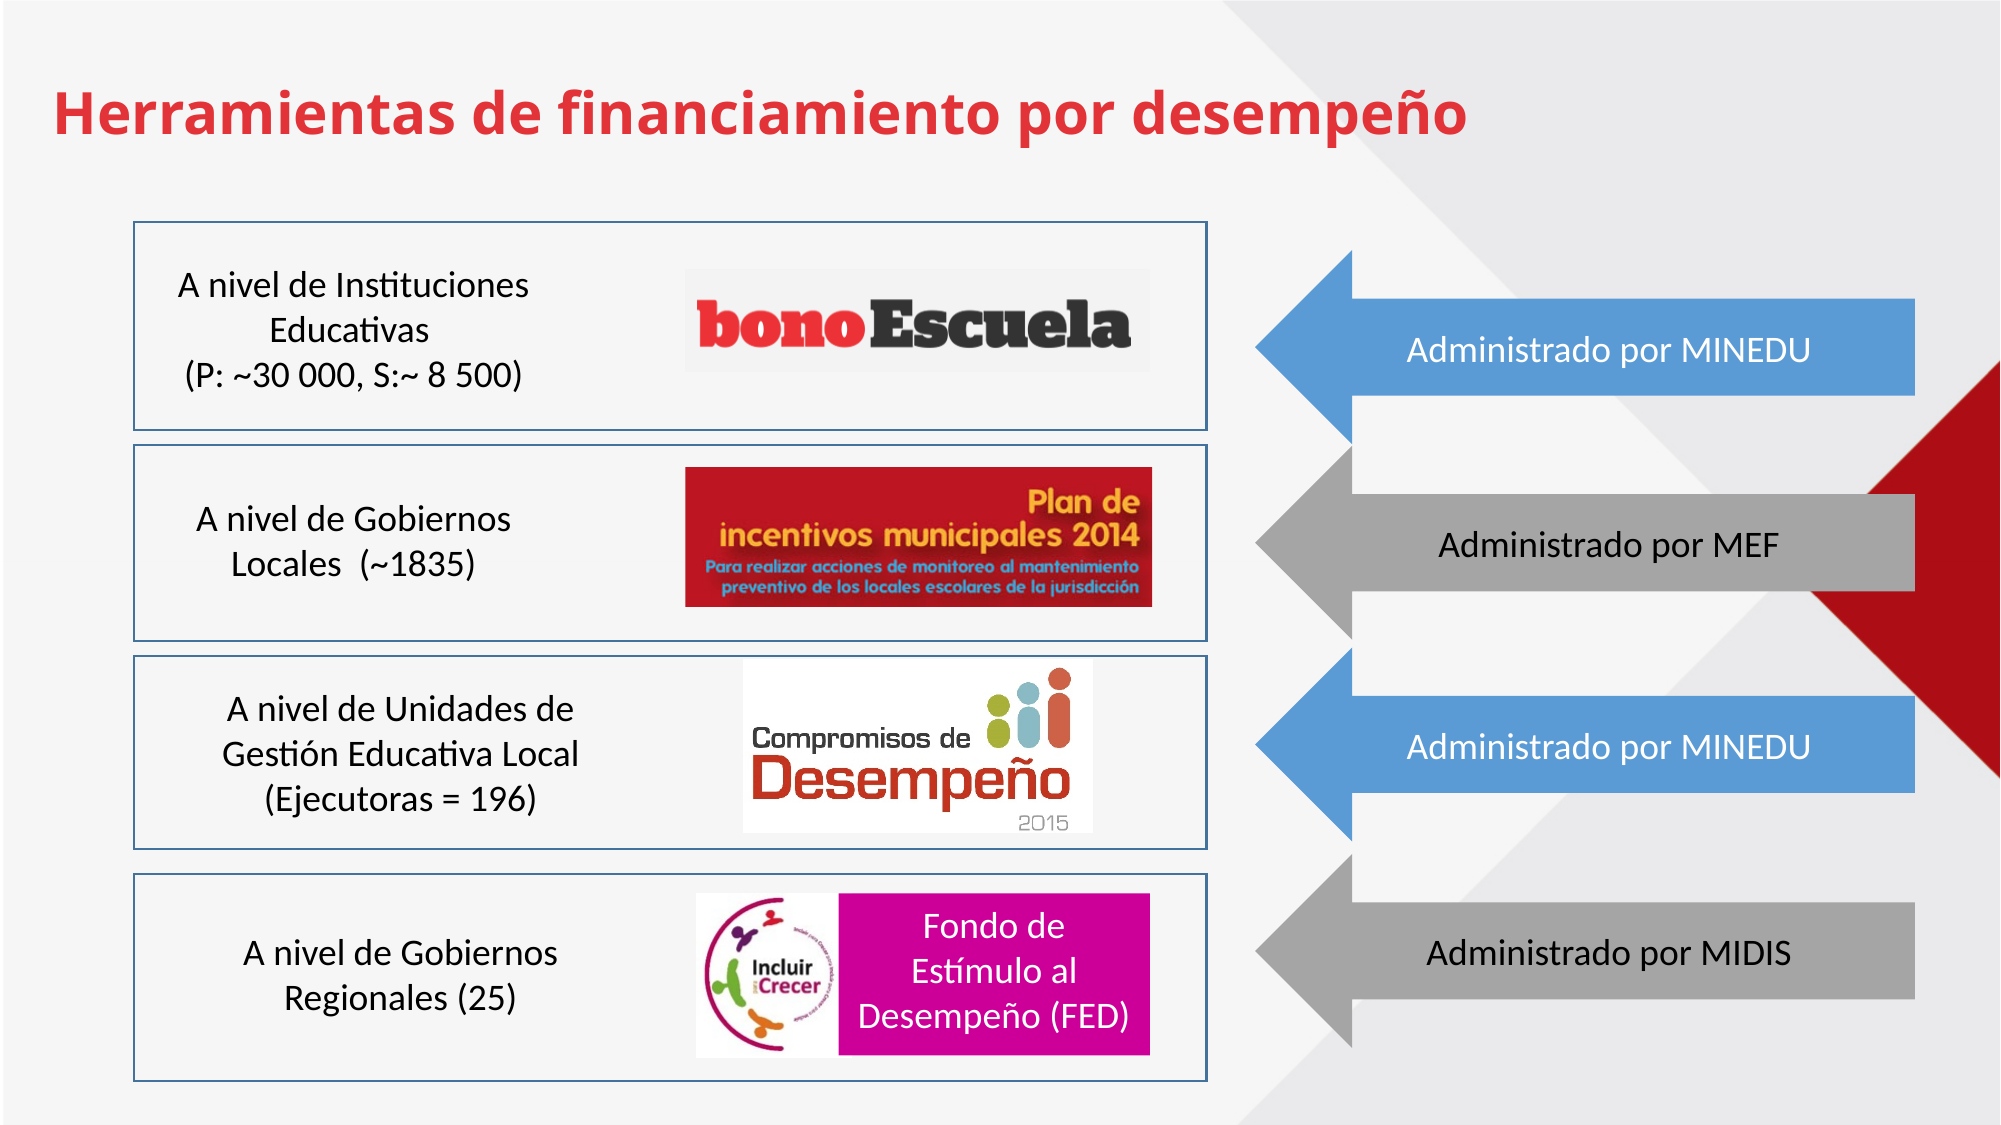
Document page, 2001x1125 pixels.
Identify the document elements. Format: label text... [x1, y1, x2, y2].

text_box Administrado por MINEDU [1253, 644, 1916, 845]
text_box A nivel de Gobiernos Regionales (25) [193, 920, 609, 1026]
text_box Administrado por MIDIS [1253, 851, 1916, 1051]
text_box Administrado por MEF [1253, 443, 1916, 643]
text_box [133, 655, 1208, 850]
text_box [133, 873, 1208, 1082]
text_box Herramientas de financiamiento por desempeño [37, 59, 2000, 163]
text_box A nivel de Unidades de Gestión Educativa Local (Ejecutoras = 196) [193, 676, 609, 827]
picture [0, 0, 2001, 1125]
text_box [133, 221, 1208, 431]
text_box [133, 444, 1208, 642]
text_box Administrado por MINEDU [1253, 247, 1916, 445]
